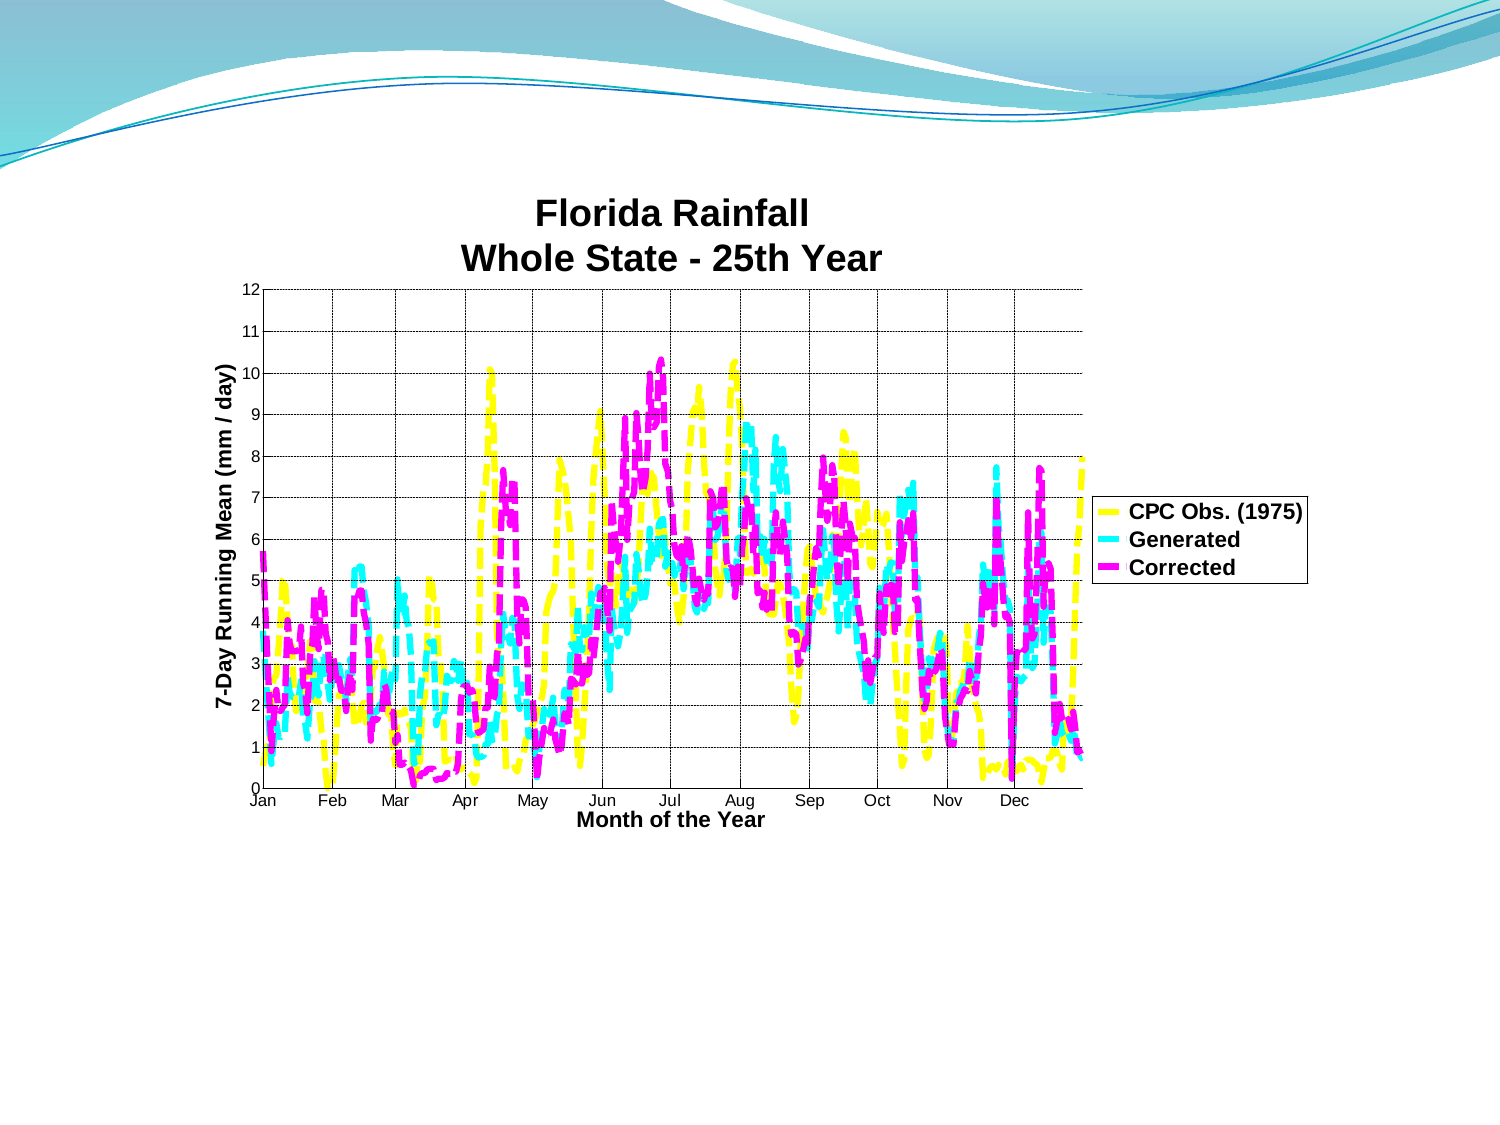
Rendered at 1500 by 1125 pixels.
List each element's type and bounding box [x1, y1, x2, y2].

picture [87, 192, 1438, 863]
